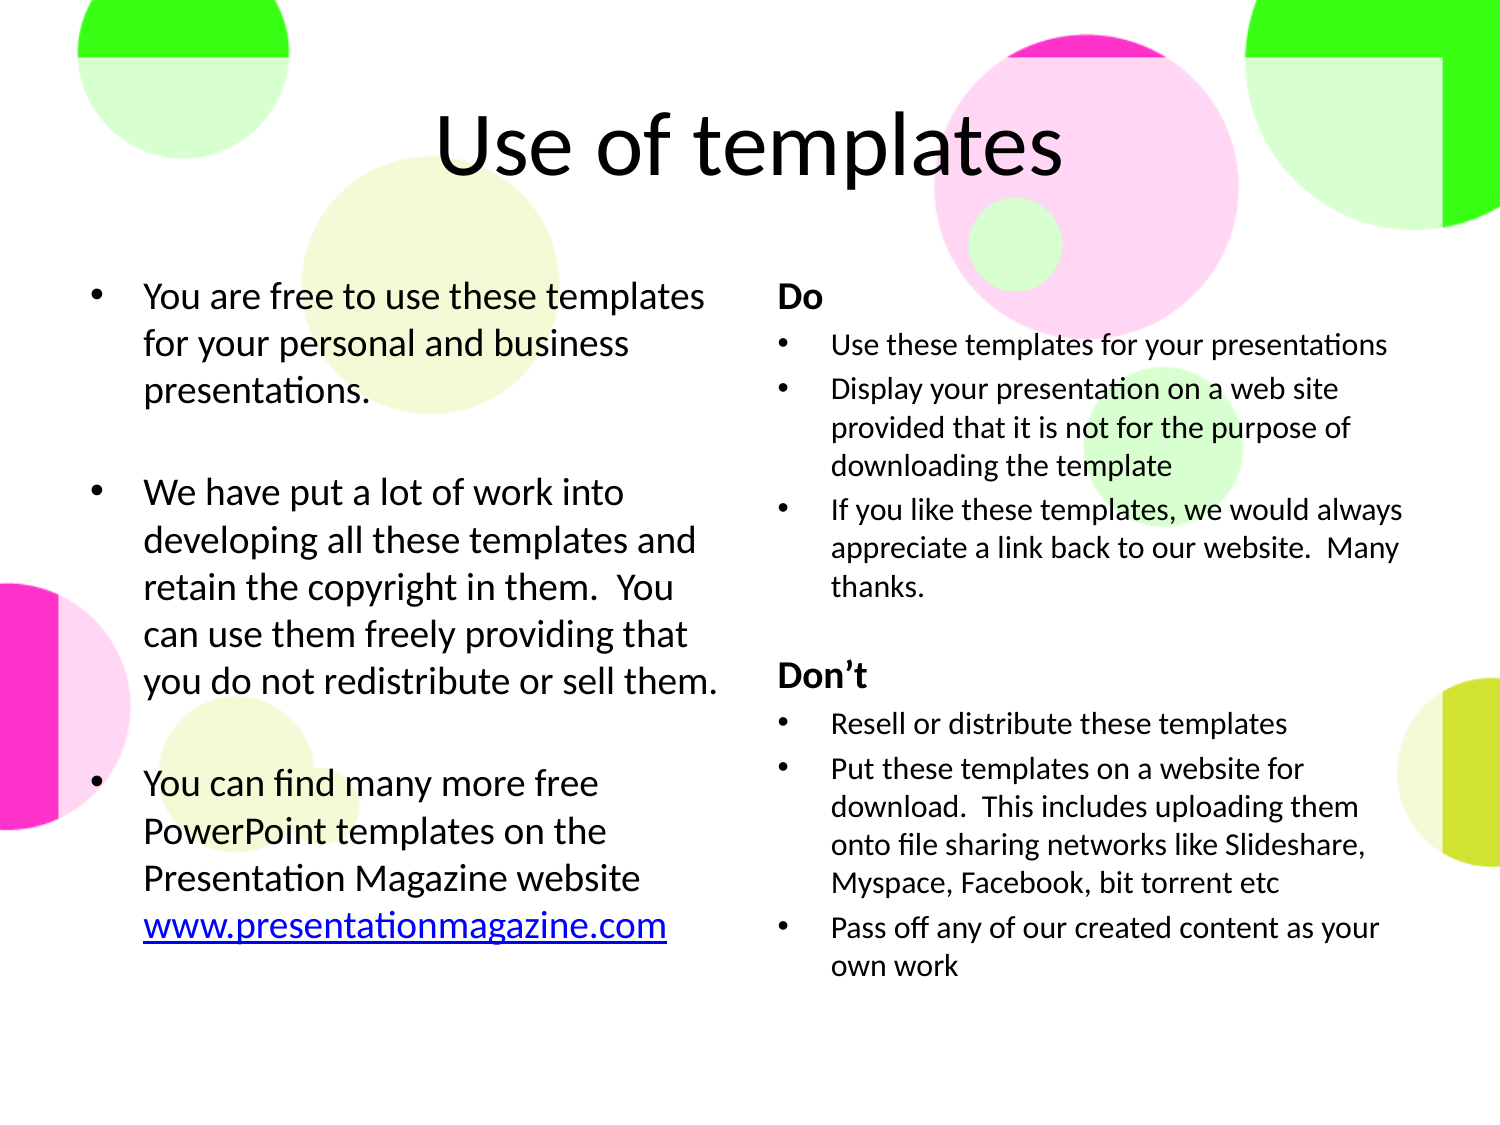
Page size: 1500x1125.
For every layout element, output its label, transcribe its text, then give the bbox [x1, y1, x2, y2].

list Do Use these templates for your presentations Display your presentation on a web site provided that it is not for the purpose of downloading the template If you like these templates, we would always appreciate a link back to our website. Many thanks. Don’t Resell or distribute these templates Put these templates on a website for download. This includes uploading them onto file sharing networks like Slideshare, Myspace, Facebook, bit torrent etc Pass off any of our created content as your own work [762, 262, 1425, 1005]
list You are free to use these templates for your personal and business presentations. We have put a lot of work into developing all these templates and retain the copyright in them. You can use them freely providing that you do not redistribute or sell them. You can find many more free PowerPoint templates on the Presentation Magazine website www.presentationmagazine.com [75, 262, 738, 1005]
picture [0, 0, 1500, 1125]
title Use of templates [75, 45, 1425, 233]
